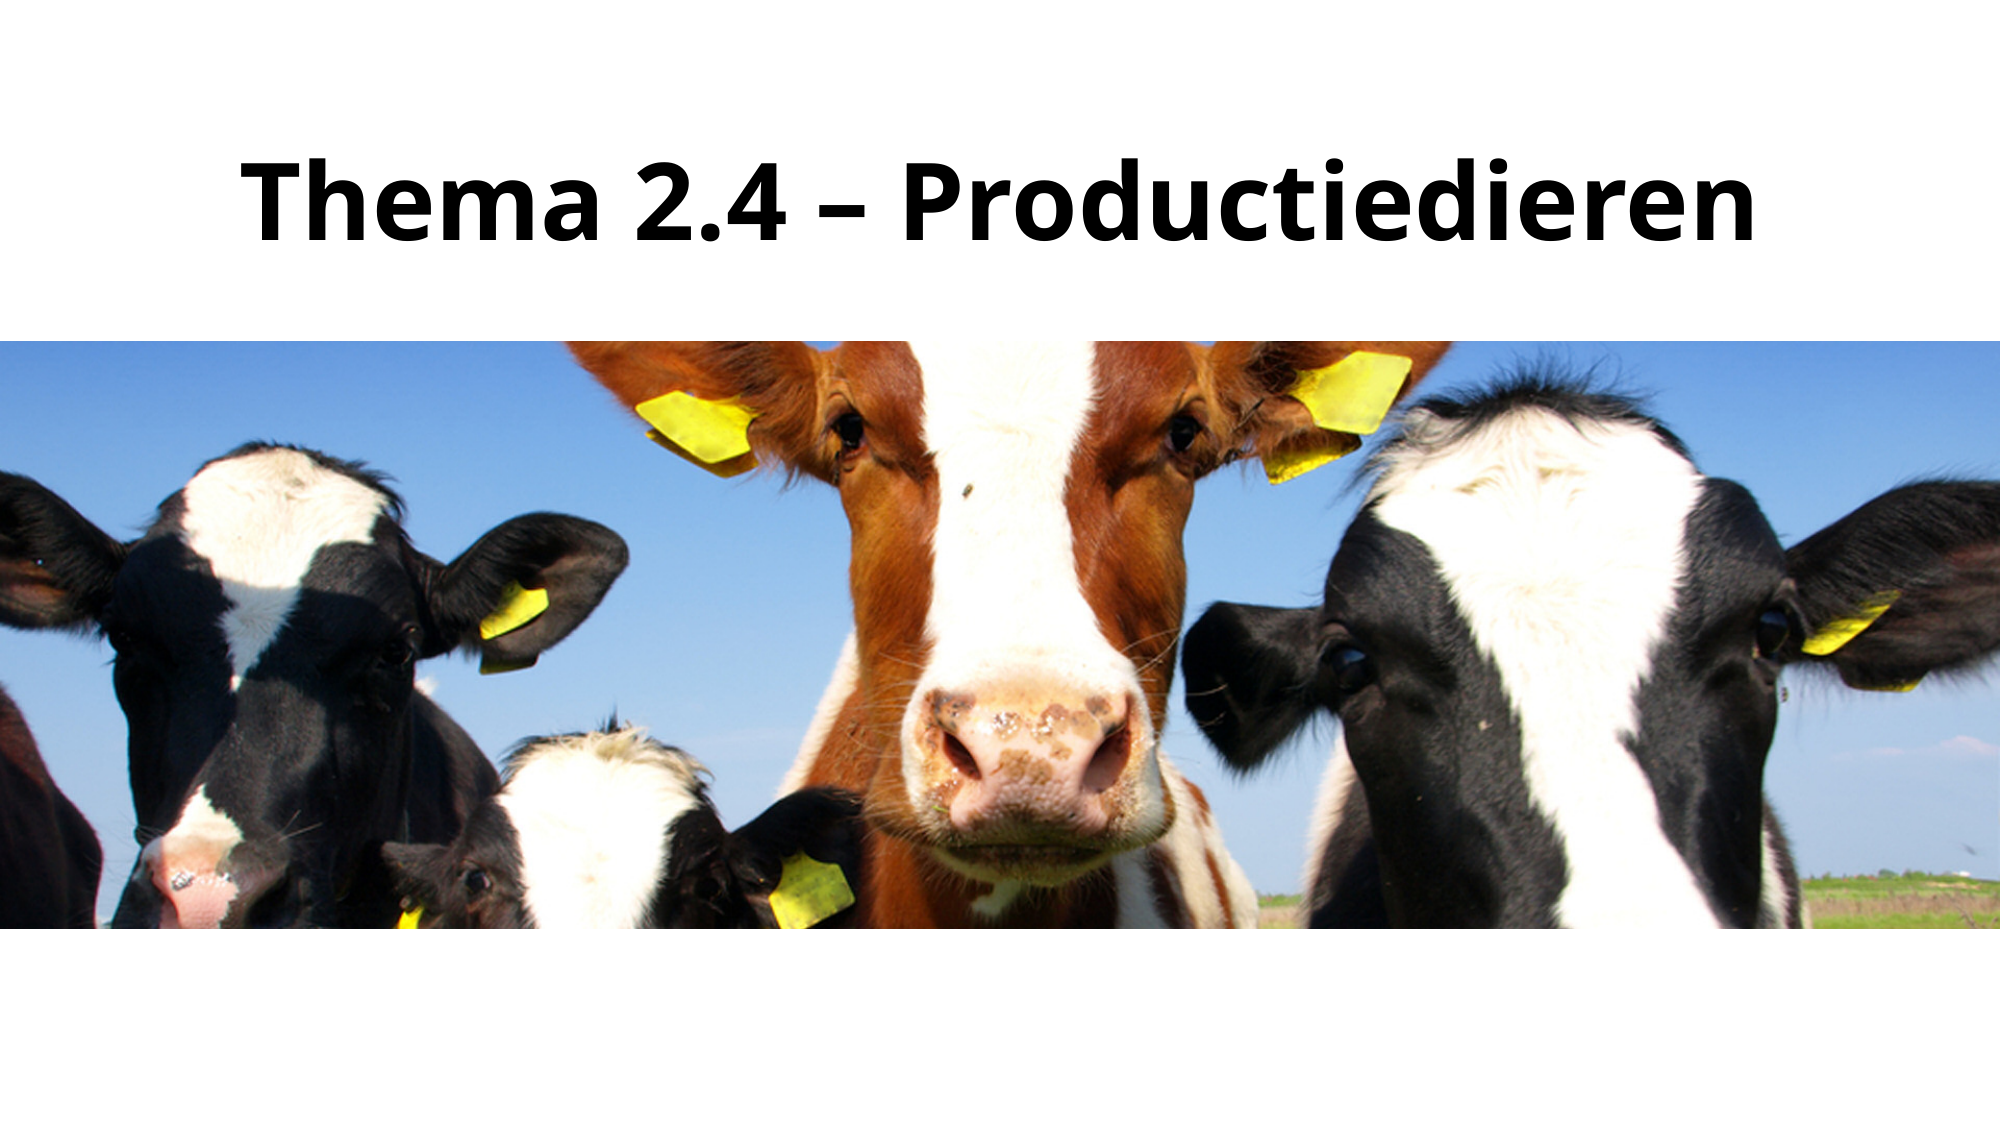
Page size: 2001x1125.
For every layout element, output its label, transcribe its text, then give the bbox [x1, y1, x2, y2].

title Thema 2.4 – Productiedieren [137, 97, 1863, 315]
picture [0, 341, 2000, 930]
